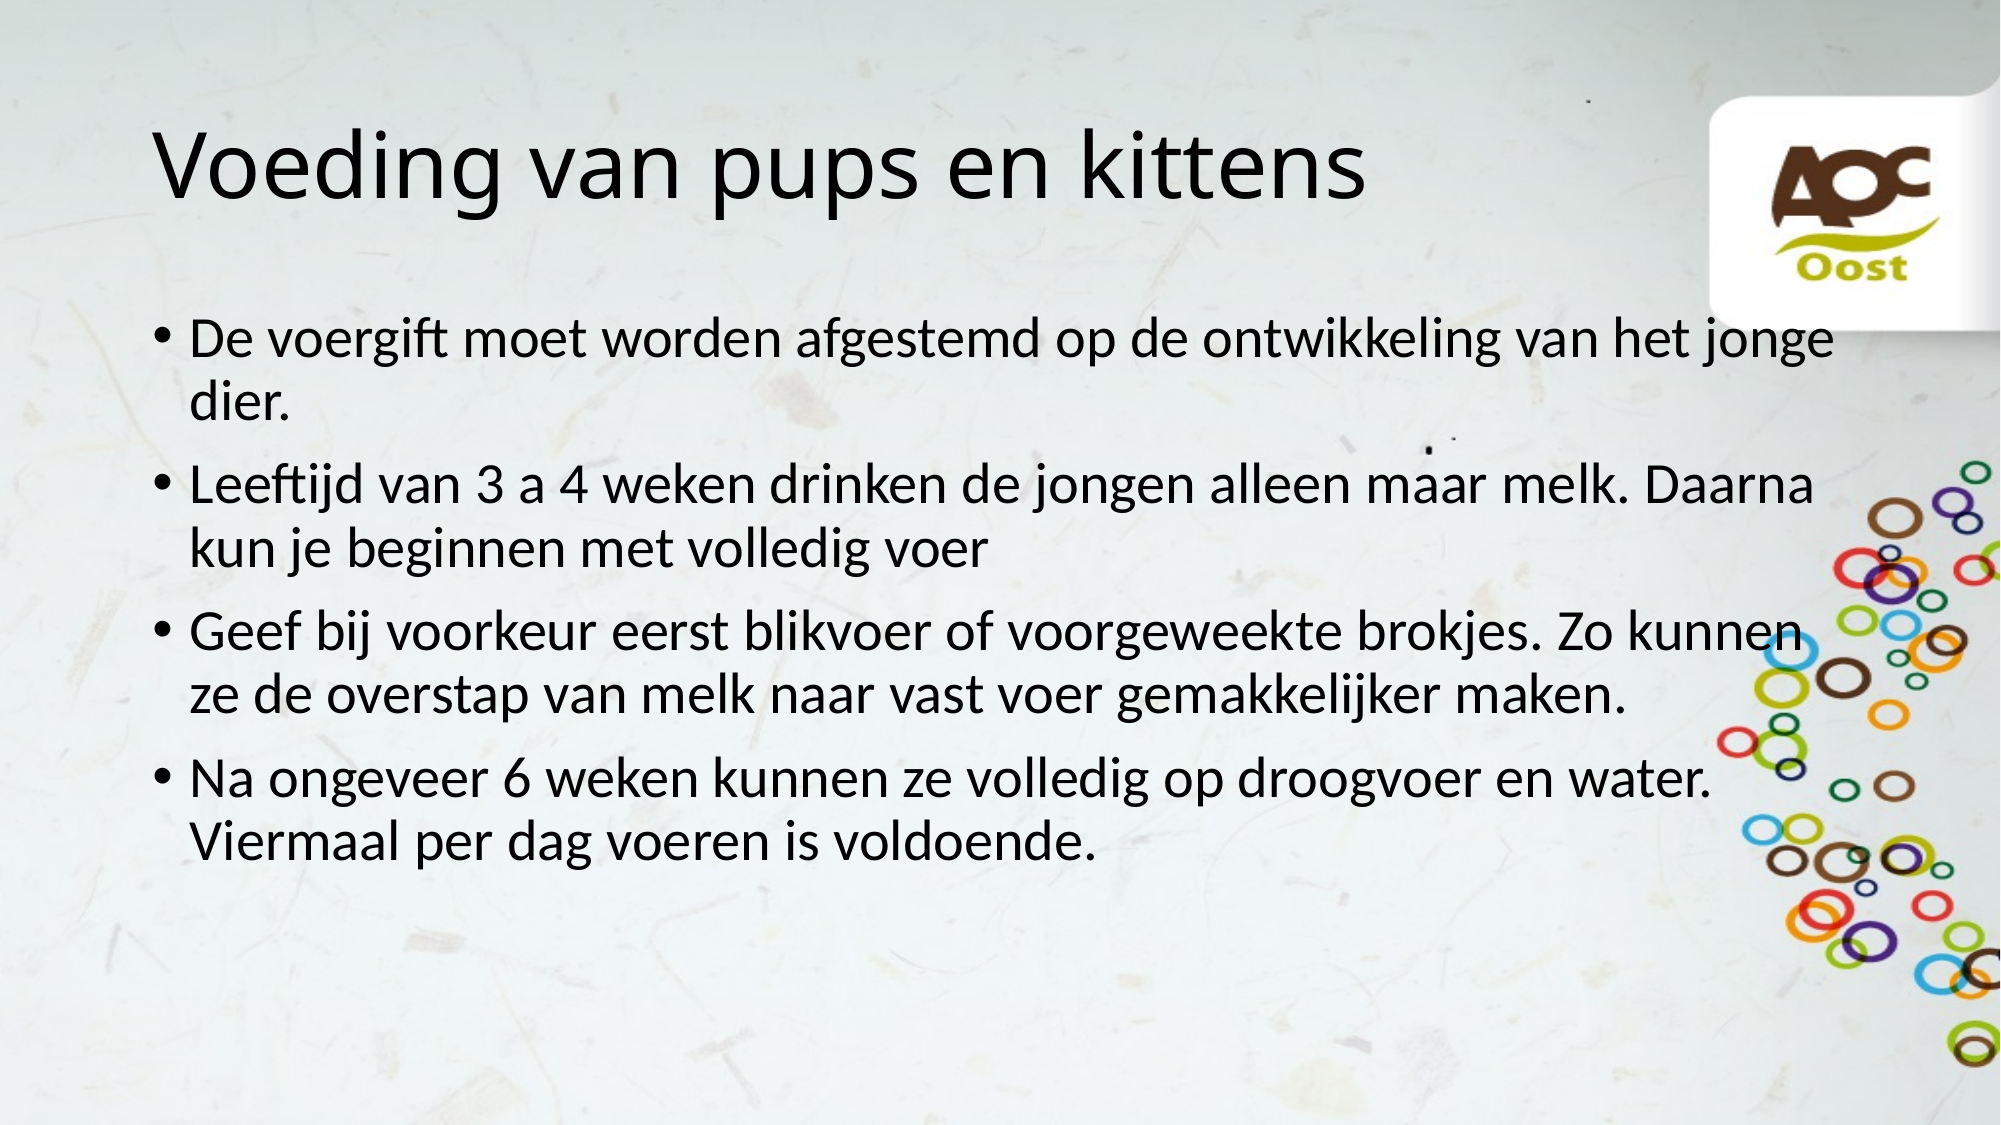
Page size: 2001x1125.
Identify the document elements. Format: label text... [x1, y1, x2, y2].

title Voeding van pups en kittens [137, 59, 1863, 278]
list De voergift moet worden afgestemd op de ontwikkeling van het jonge dier. Leeftijd van 3 a 4 weken drinken de jongen alleen maar melk. Daarna kun je beginnen met volledig voer Geef bij voorkeur eerst blikvoer of voorgeweekte brokjes. Zo kunnen ze de overstap van melk naar vast voer gemakkelijker maken. Na ongeveer 6 weken kunnen ze volledig op droogvoer en water. Viermaal per dag voeren is voldoende. [137, 299, 1863, 1014]
picture [0, 0, 2001, 1125]
